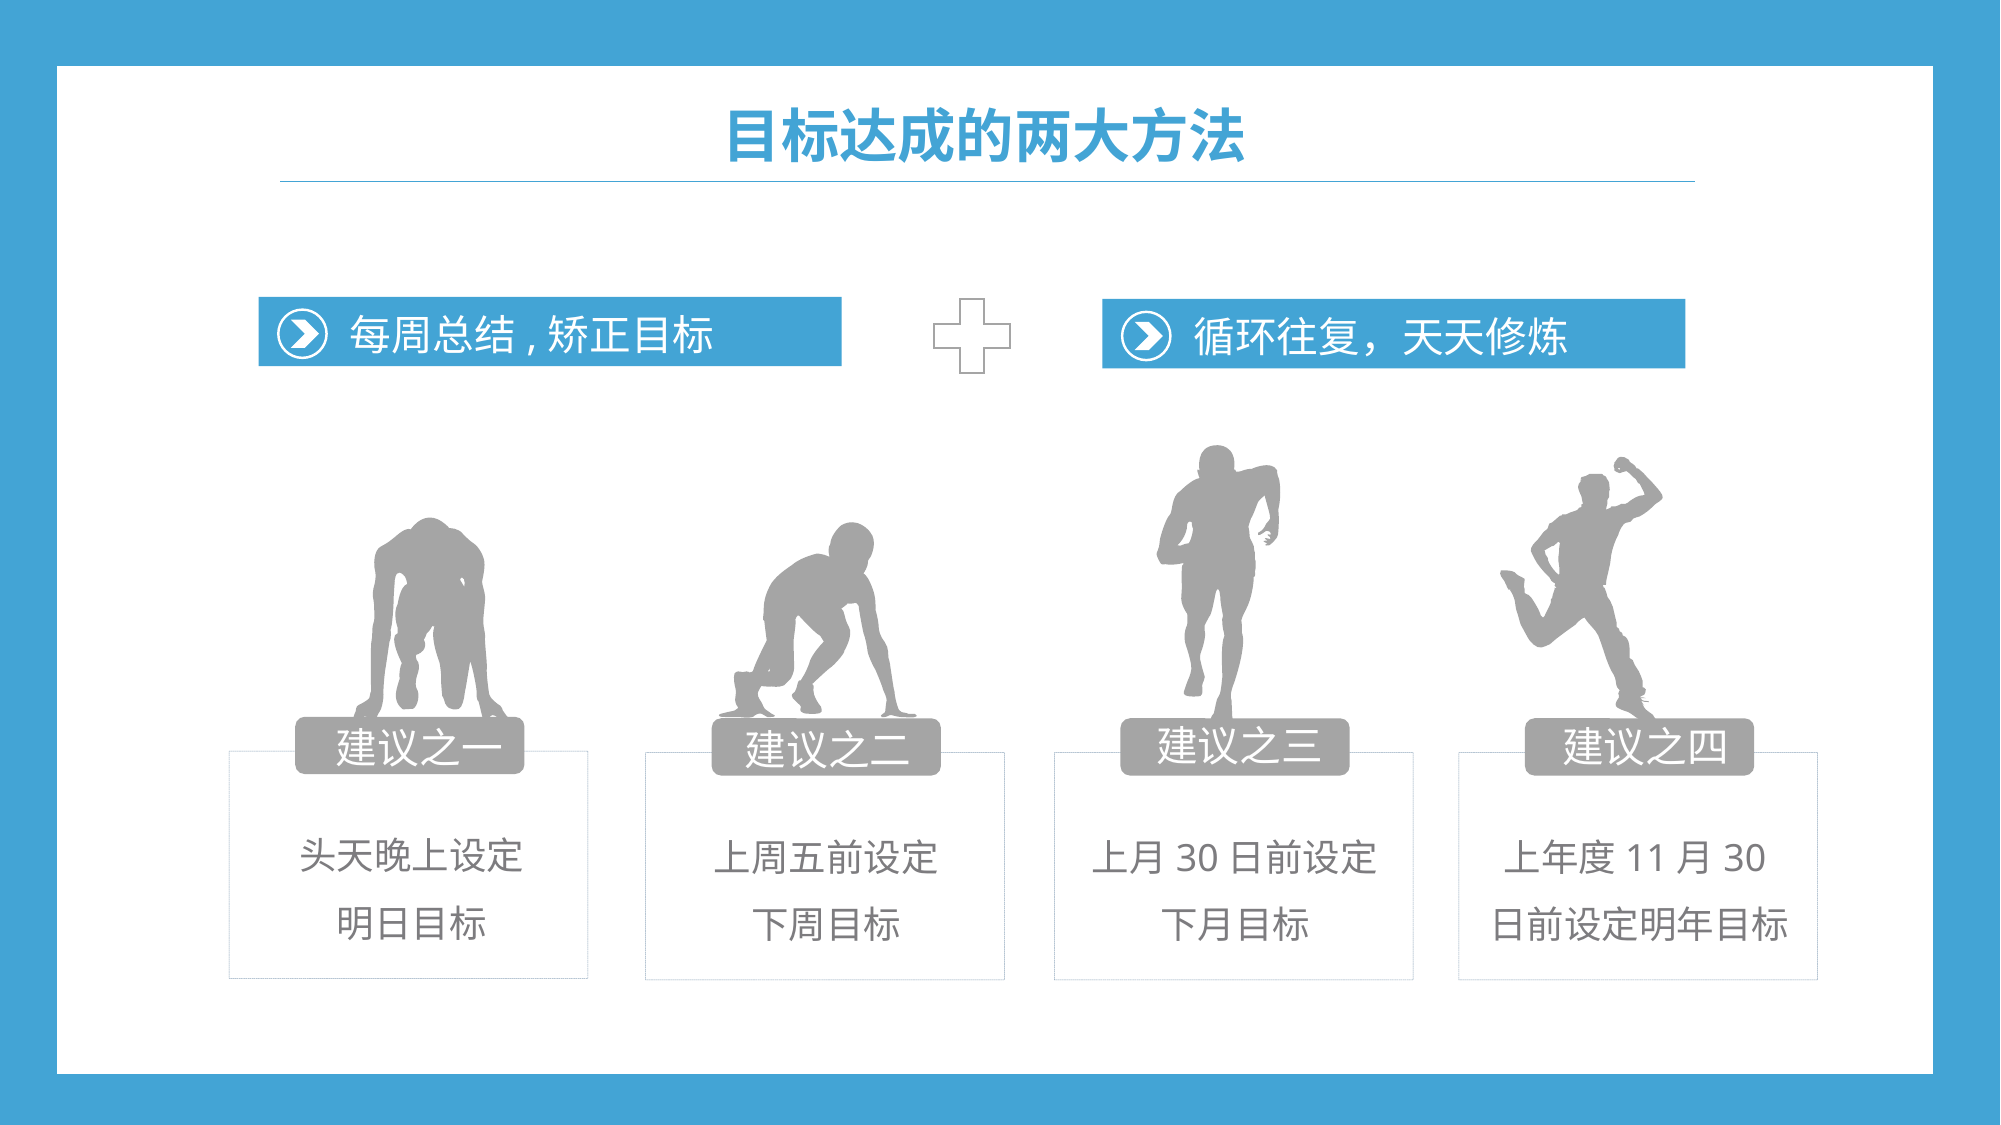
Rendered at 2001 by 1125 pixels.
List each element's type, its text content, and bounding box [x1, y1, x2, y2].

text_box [645, 716, 1005, 980]
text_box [258, 296, 898, 367]
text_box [1458, 713, 1818, 980]
text_box [354, 517, 506, 714]
text_box [933, 298, 1011, 374]
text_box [1054, 712, 1414, 980]
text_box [229, 714, 588, 979]
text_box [1102, 298, 1742, 369]
text_box [1500, 456, 1663, 713]
text_box [1156, 445, 1281, 712]
text_box [718, 522, 917, 716]
text_box 目标达成的两大方法 [708, 91, 1283, 177]
